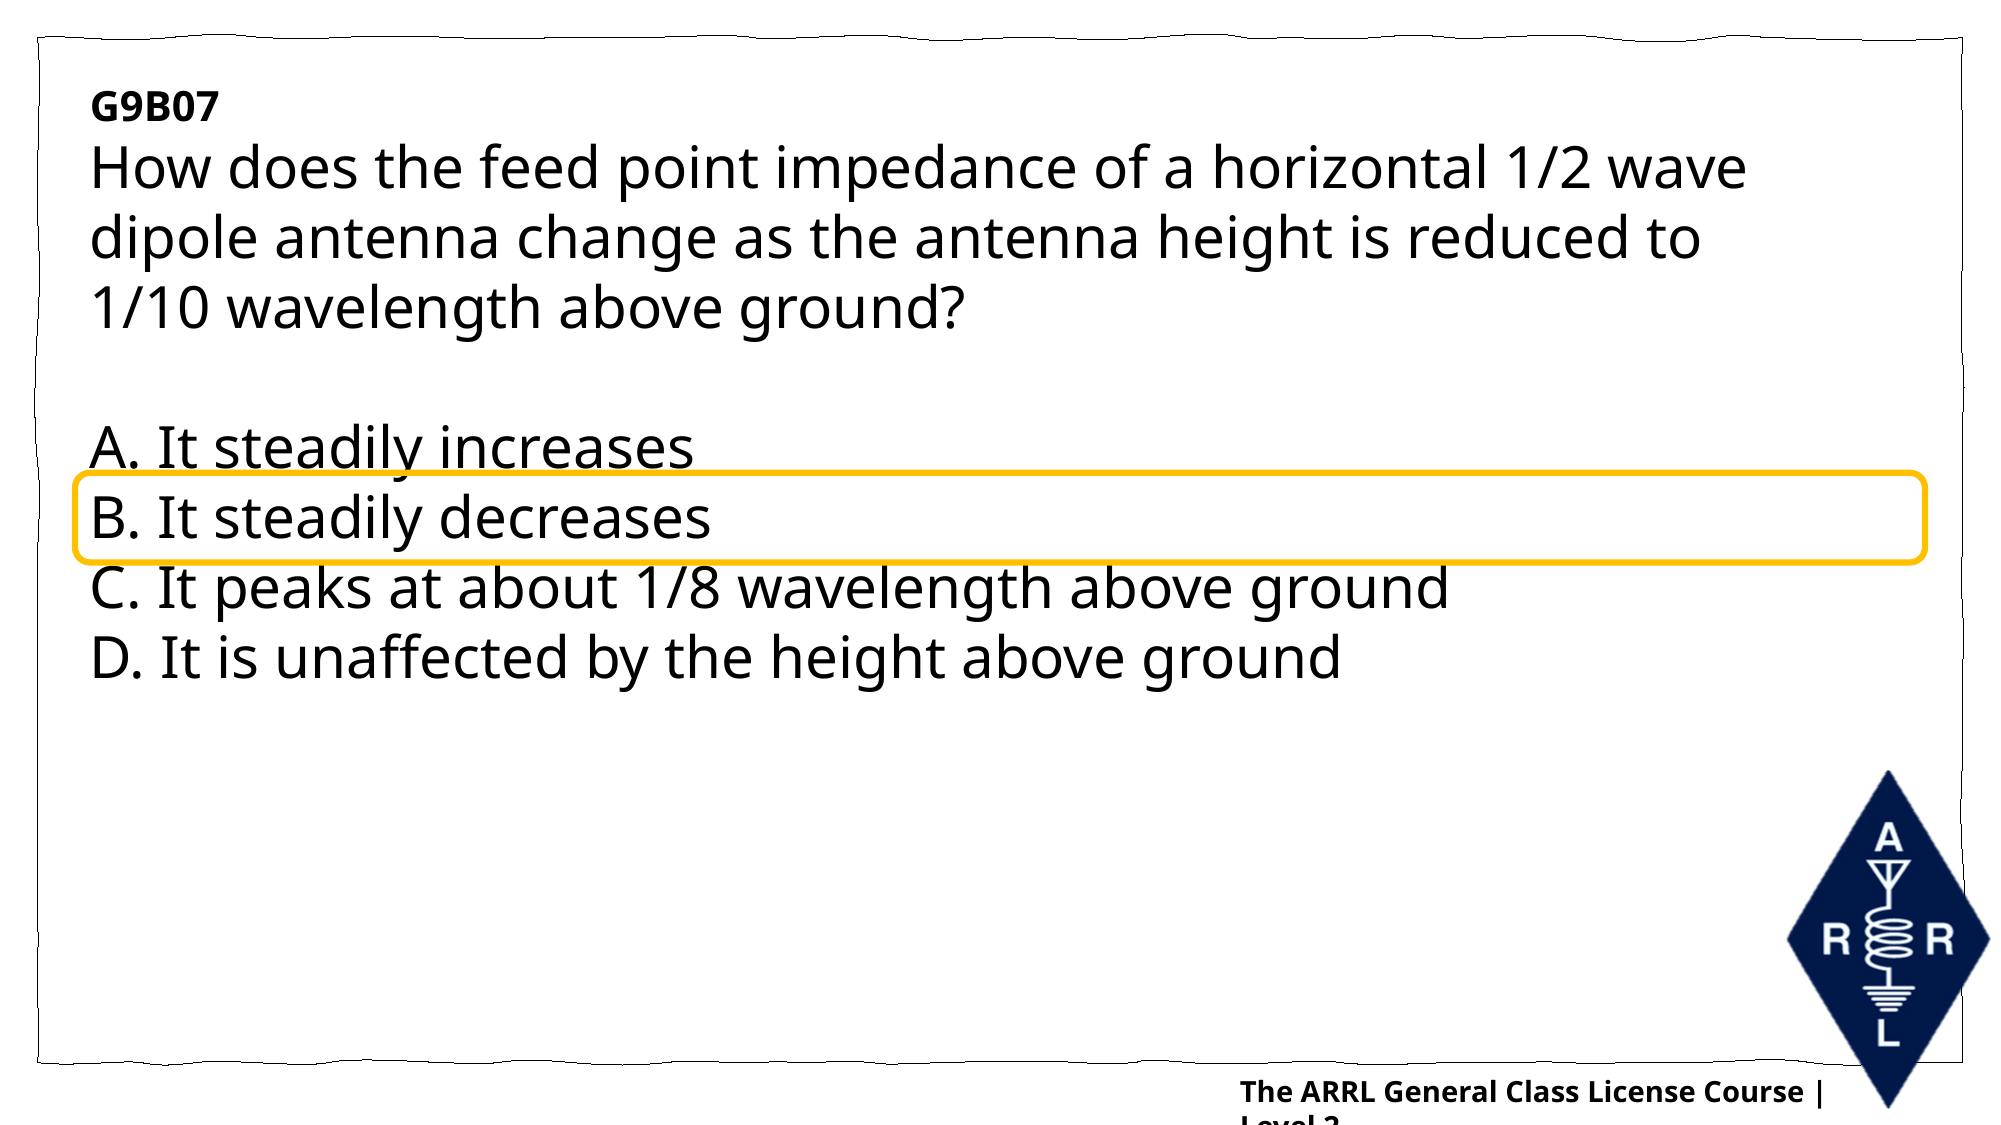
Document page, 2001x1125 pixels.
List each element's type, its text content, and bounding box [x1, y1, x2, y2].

picture [1773, 752, 1999, 1125]
text_box [73, 471, 1927, 564]
text_box G9B07 How does the feed point impedance of a horizontal 1/2 wave dipole antenna change as the antenna height is reduced to 1/10 wavelength above ground? A. It steadily increases B. It steadily decreases C. It peaks at about 1/8 wavelength above ground D. It is unaffected by the height above ground [75, 556, 1850, 698]
text_box G9B07 How does the feed point impedance of a horizontal 1/2 wave dipole antenna change as the antenna height is reduced to 1/10 wavelength above ground? A. It steadily increases B. It steadily decreases C. It peaks at about 1/8 wavelength above ground D. It is unaffected by the height above ground [75, 72, 1850, 479]
